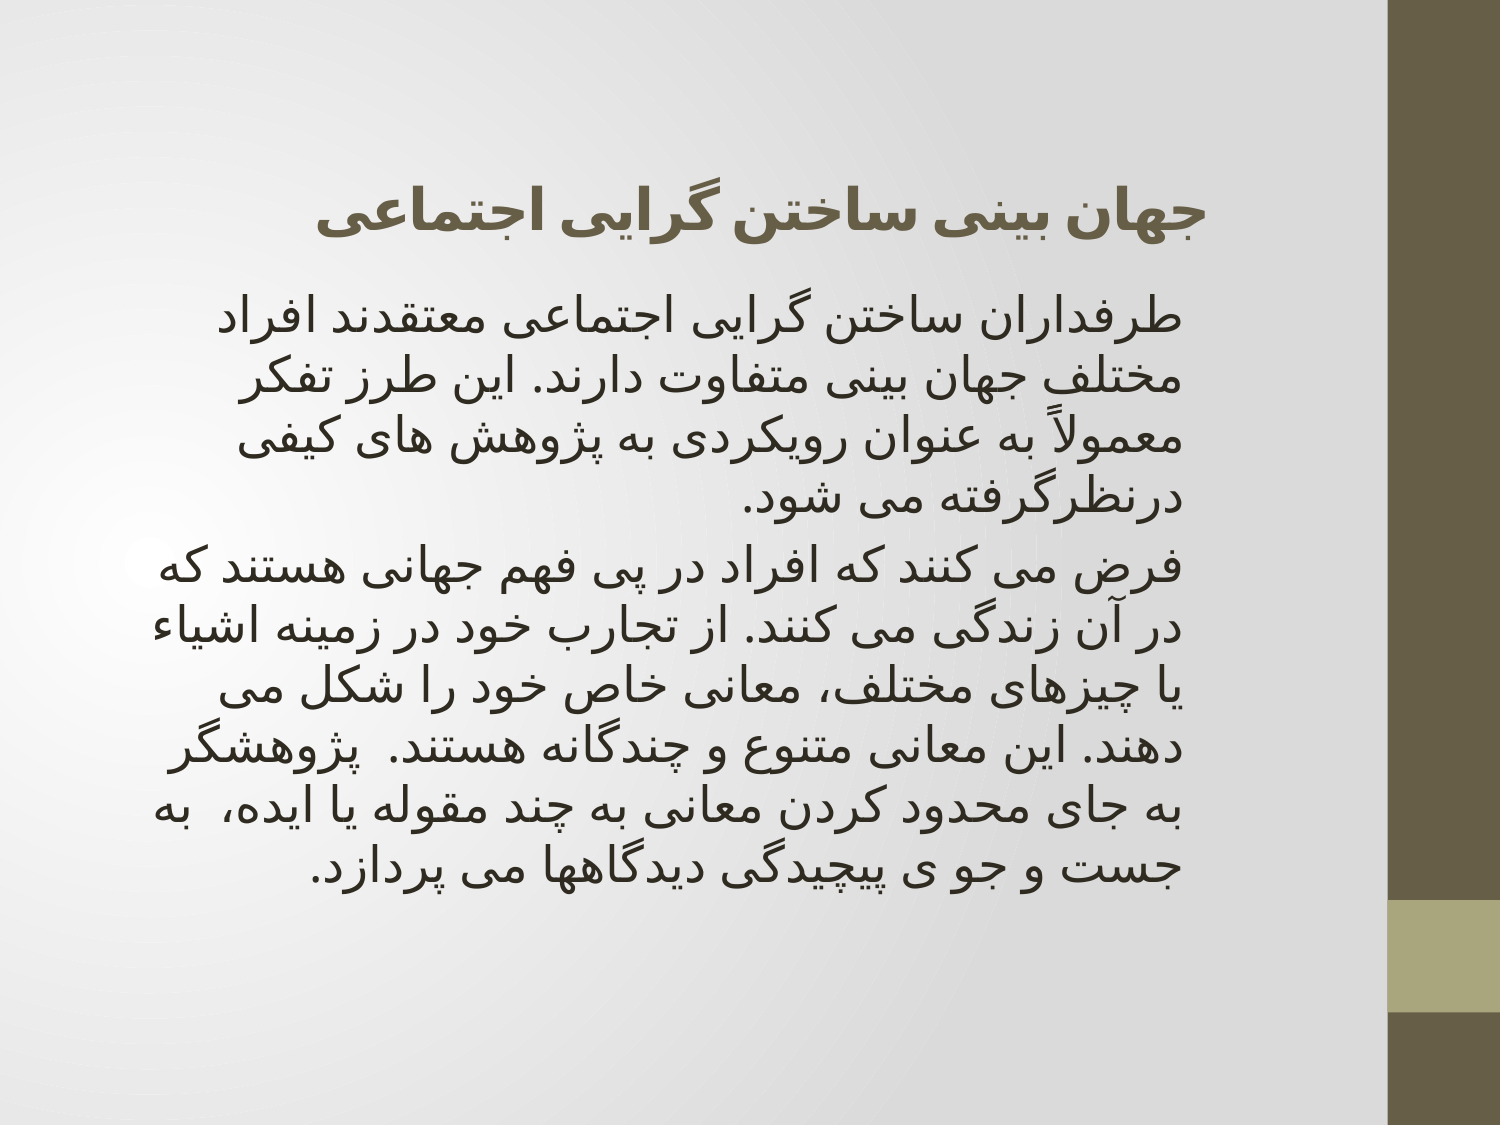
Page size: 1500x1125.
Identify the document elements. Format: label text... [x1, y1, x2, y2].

title جهان بینی ساختن گرایی اجتماعی [125, 75, 1400, 250]
subtitle طرفداران ساختن گرایی اجتماعی معتقدند افراد مختلف جهان بینی متفاوت دارند. این طرز تفکر معمولاًً به عنوان رویکردی به پژوهش های کیفی درنظرگرفته می شود. فرض می کنند که افراد در پی فهم جهانی هستند که در آن زندگی می کنند. از تجارب خود در زمینه اشیاء یا چیزهای مختلف، معانی خاص خود را شکل می دهند. این معانی متنوع و چندگانه هستند. پژوهشگر به جای محدود کردن معانی به چند مقوله یا ایده، به جست و جو ی پیچیدگی دیدگاهها می پردازد. [125, 275, 1200, 925]
